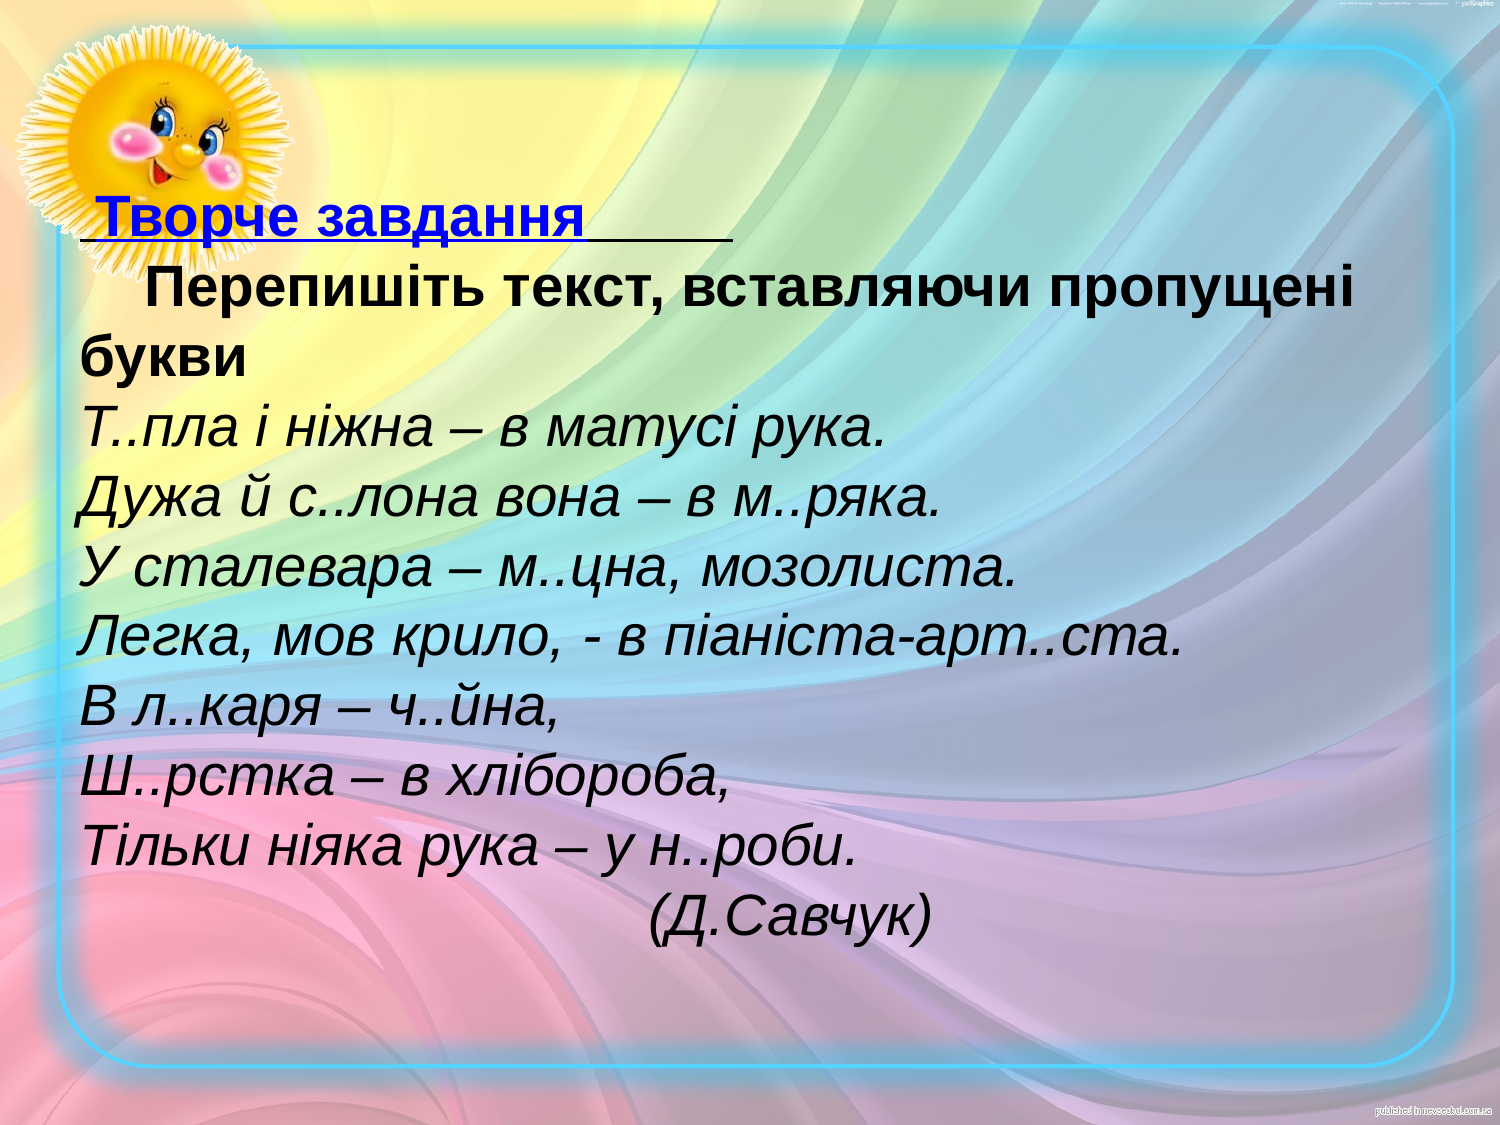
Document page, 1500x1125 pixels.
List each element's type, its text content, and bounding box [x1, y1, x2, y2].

picture [11, 11, 340, 340]
text_box Творче завдання Перепишіть текст, вставляючи пропущені букви Т..пла і ніжна – в матусі рука. Дужа й с..лона вона – в м..ряка. У сталевара – м..цна, мозолиста. Легка, мов крило, - в піаніста-арт..ста. В л..каря – ч..йна, Ш..рстка – в хлібороба, Тільки ніяка рука – у н..роби. (Д.Савчук) [64, 170, 1500, 955]
